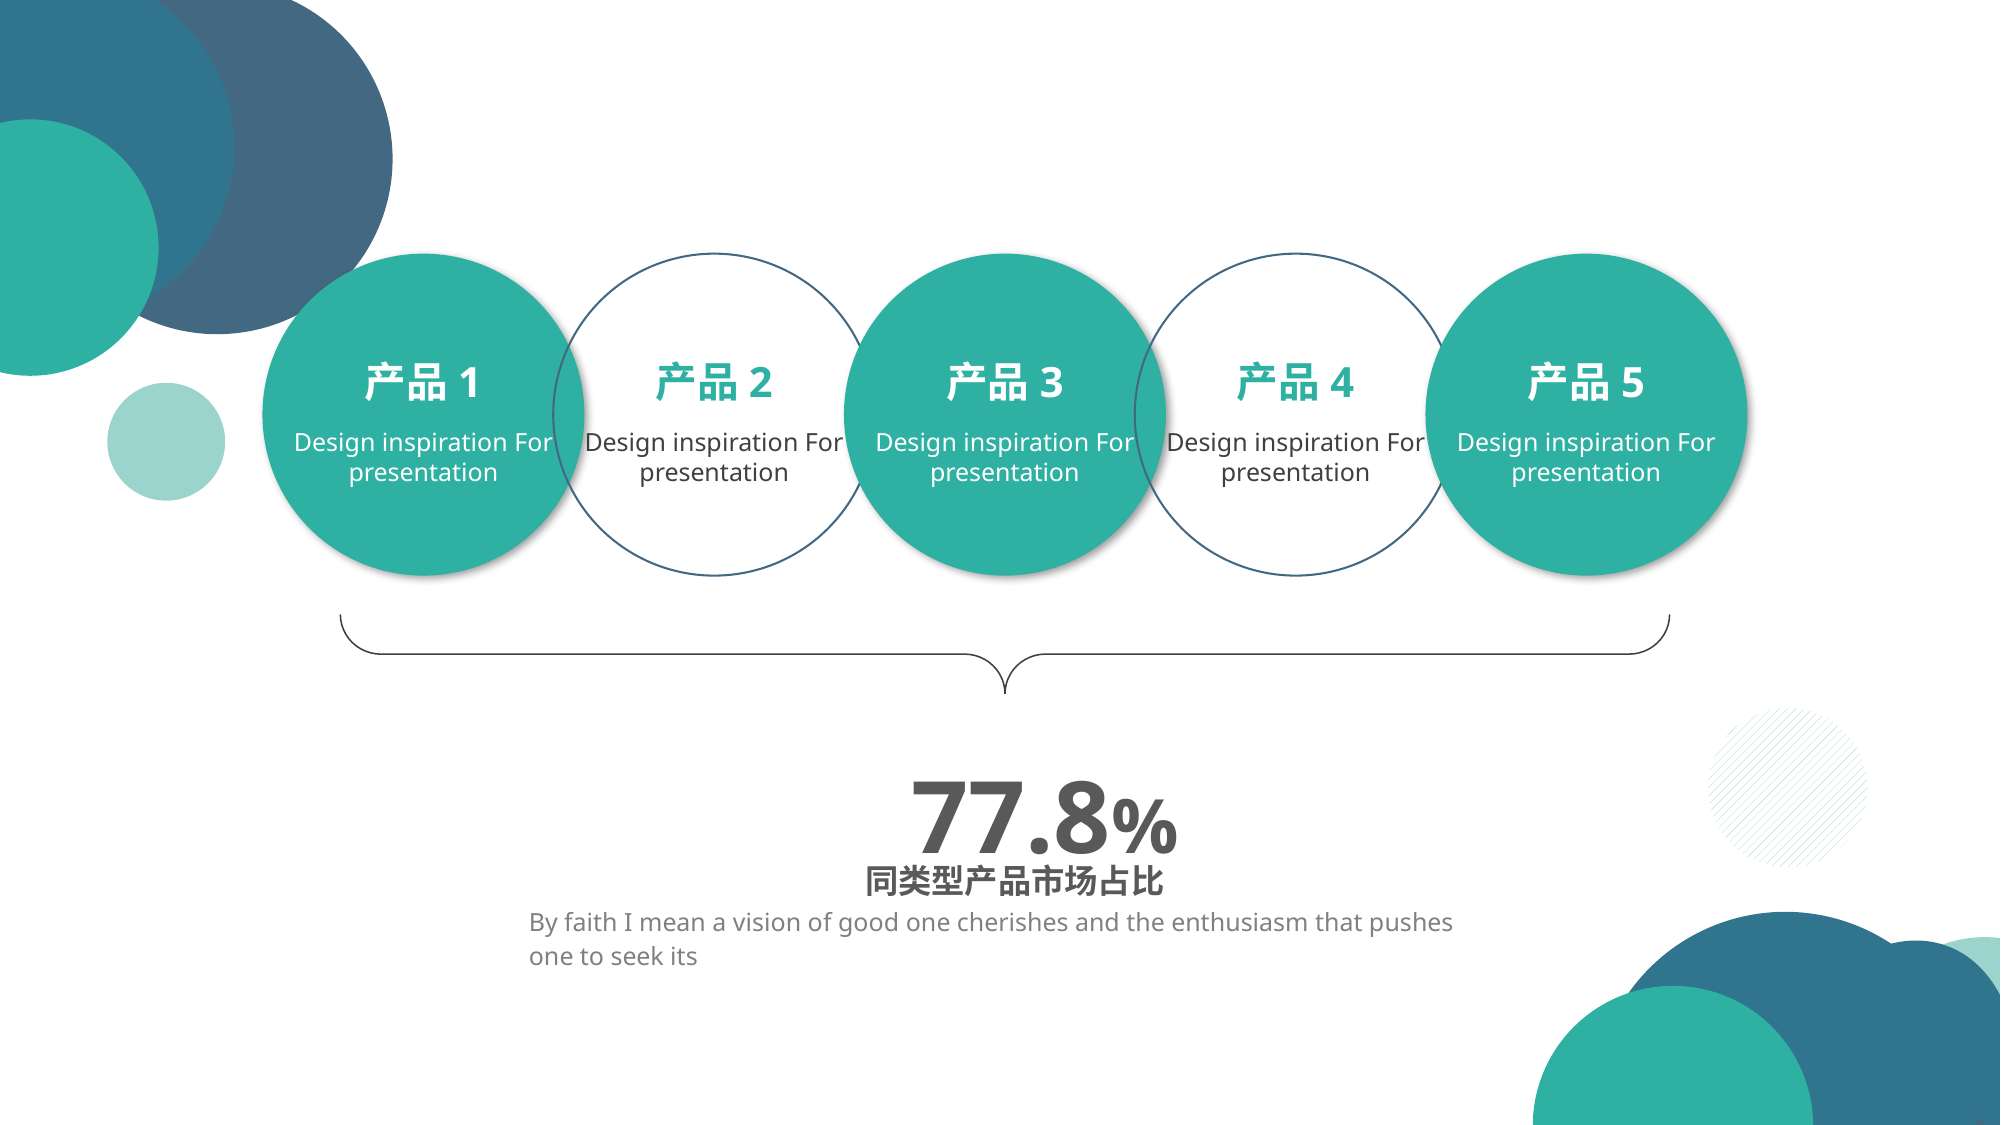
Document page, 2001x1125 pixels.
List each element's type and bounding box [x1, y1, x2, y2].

text_box [1439, 843, 2000, 1125]
text_box [340, 614, 1670, 694]
text_box [513, 745, 1497, 945]
text_box [262, 253, 1748, 576]
text_box [0, 0, 432, 377]
